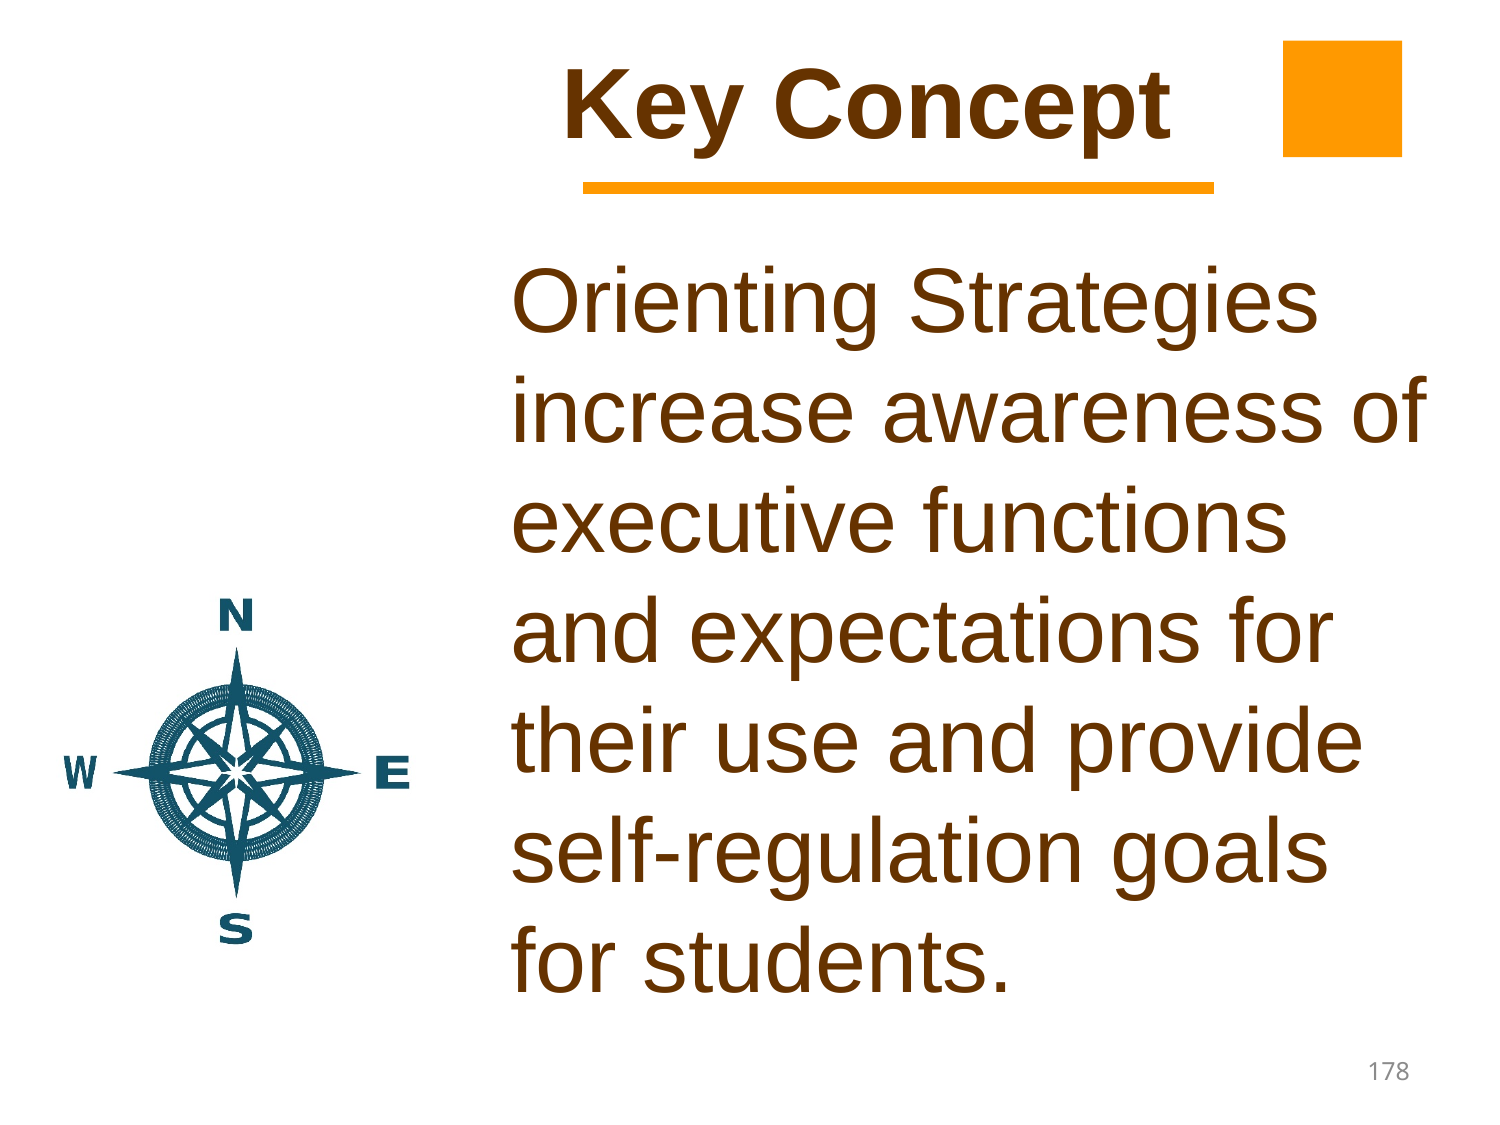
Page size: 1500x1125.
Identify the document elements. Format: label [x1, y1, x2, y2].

picture [56, 591, 417, 951]
text_box [546, 30, 1188, 166]
text_box [1281, 38, 1404, 159]
slide_number [1074, 1042, 1425, 1103]
text_box [495, 233, 1479, 1018]
